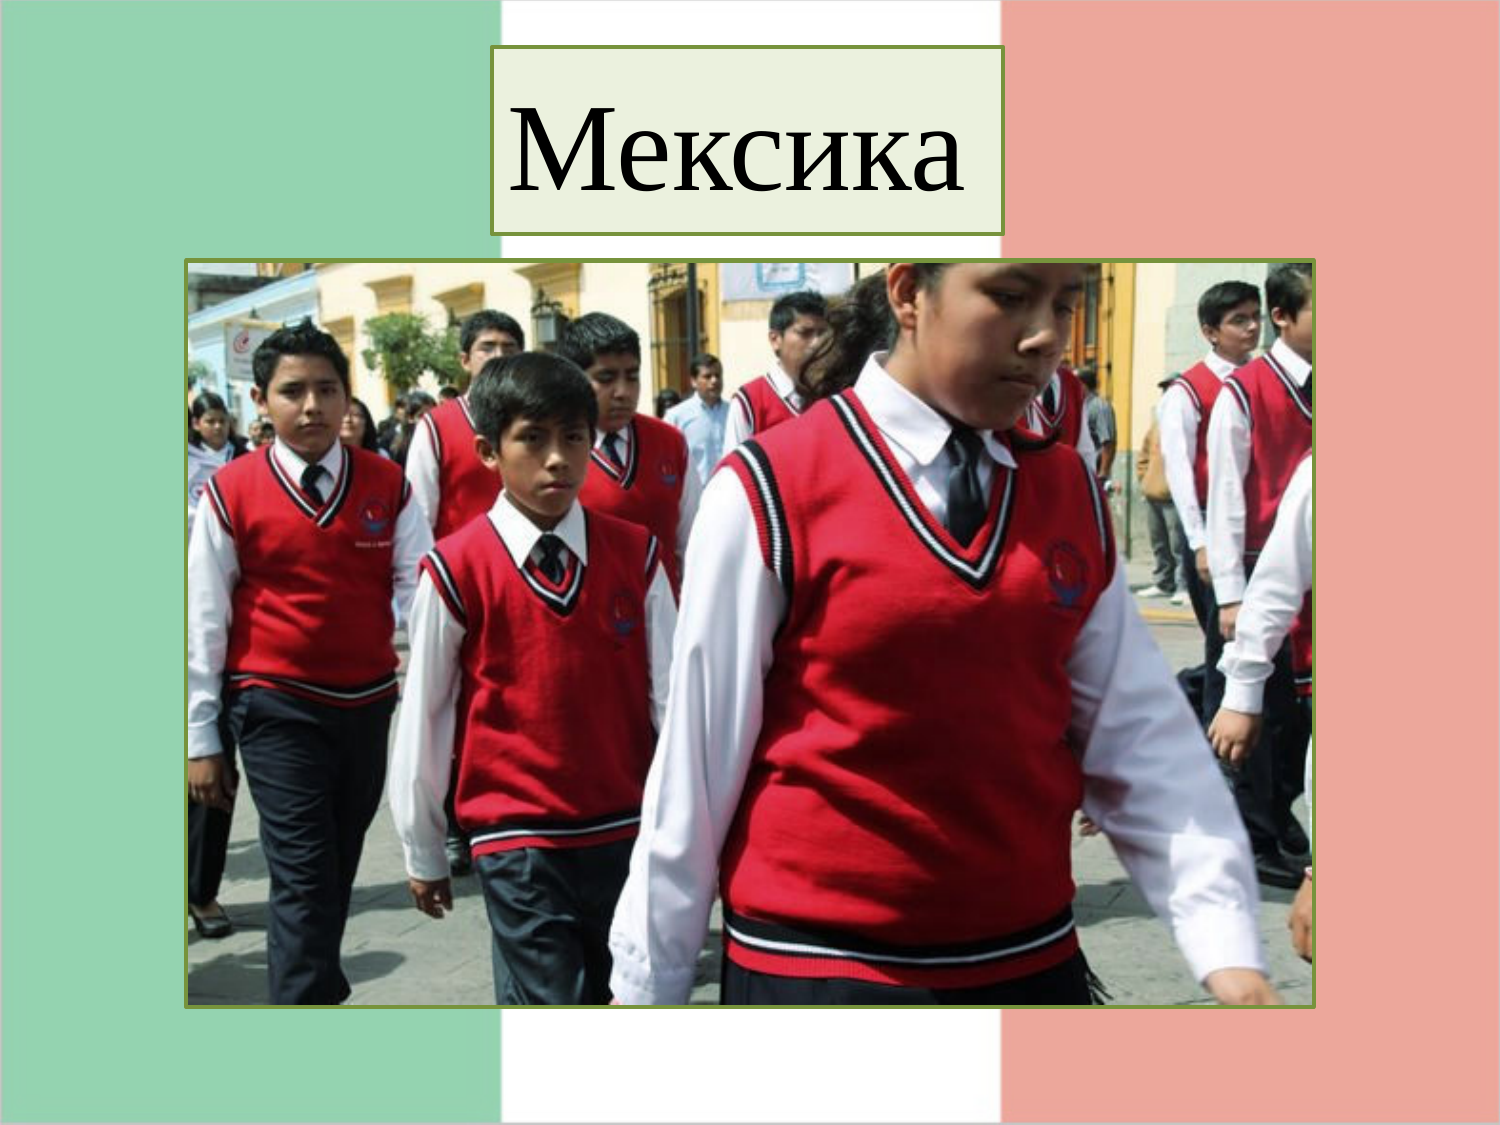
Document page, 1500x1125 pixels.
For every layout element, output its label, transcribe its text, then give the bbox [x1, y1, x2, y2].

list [188, 262, 1312, 1006]
title Мексика [492, 46, 1004, 235]
